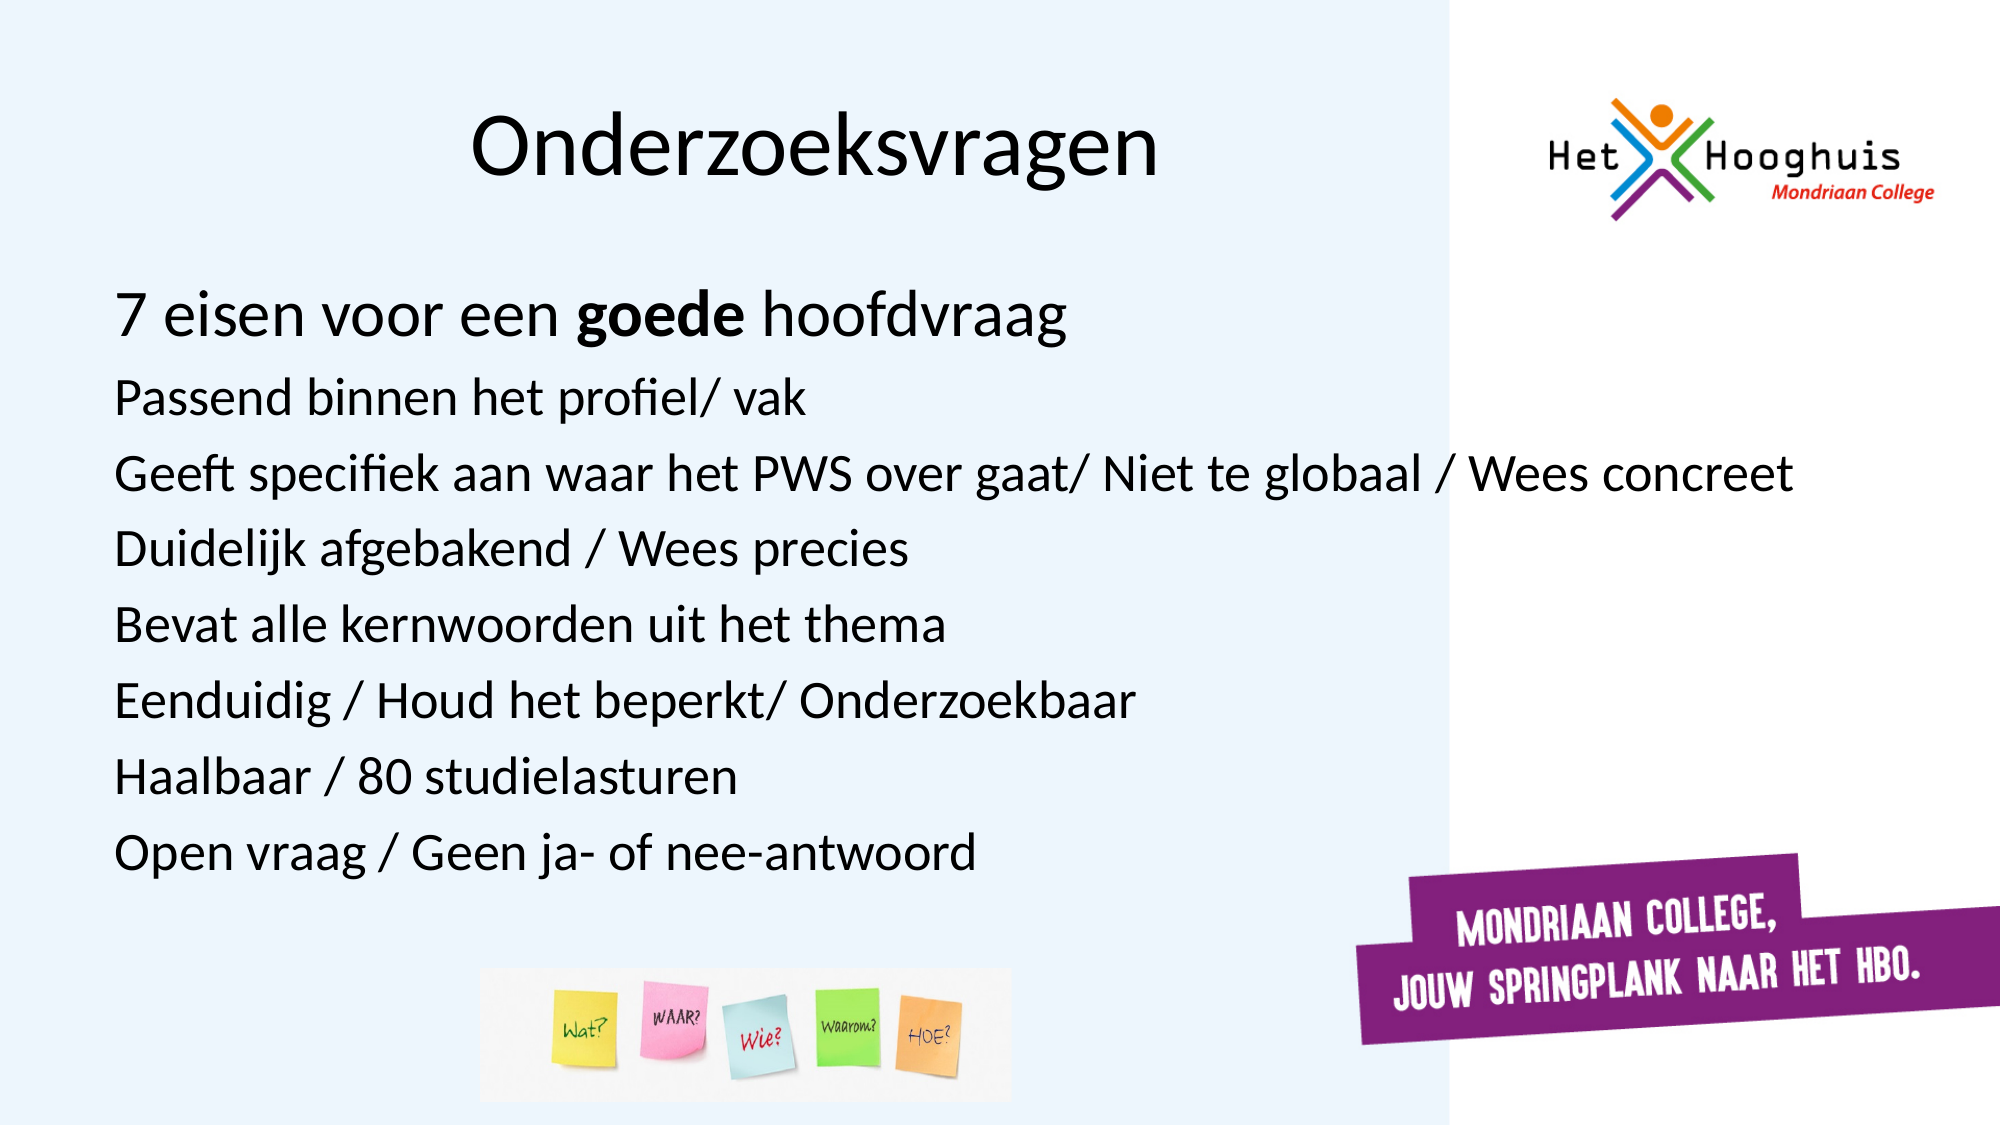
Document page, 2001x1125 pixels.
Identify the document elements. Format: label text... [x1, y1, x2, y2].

title Onderzoeksvragen [324, 45, 1308, 233]
list 7 eisen voor een goede hoofdvraag Passend binnen het profiel/ vak Geeft specifiek aan waar het PWS over gaat/ Niet te globaal / Wees concreet Duidelijk afgebakend / Wees precies Bevat alle kernwoorden uit het thema Eenduidig / Houd het beperkt/ Onderzoekbaar Haalbaar / 80 studielasturen Open vraag / Geen ja- of nee-antwoord [99, 262, 2000, 1005]
picture [0, 0, 2000, 1125]
